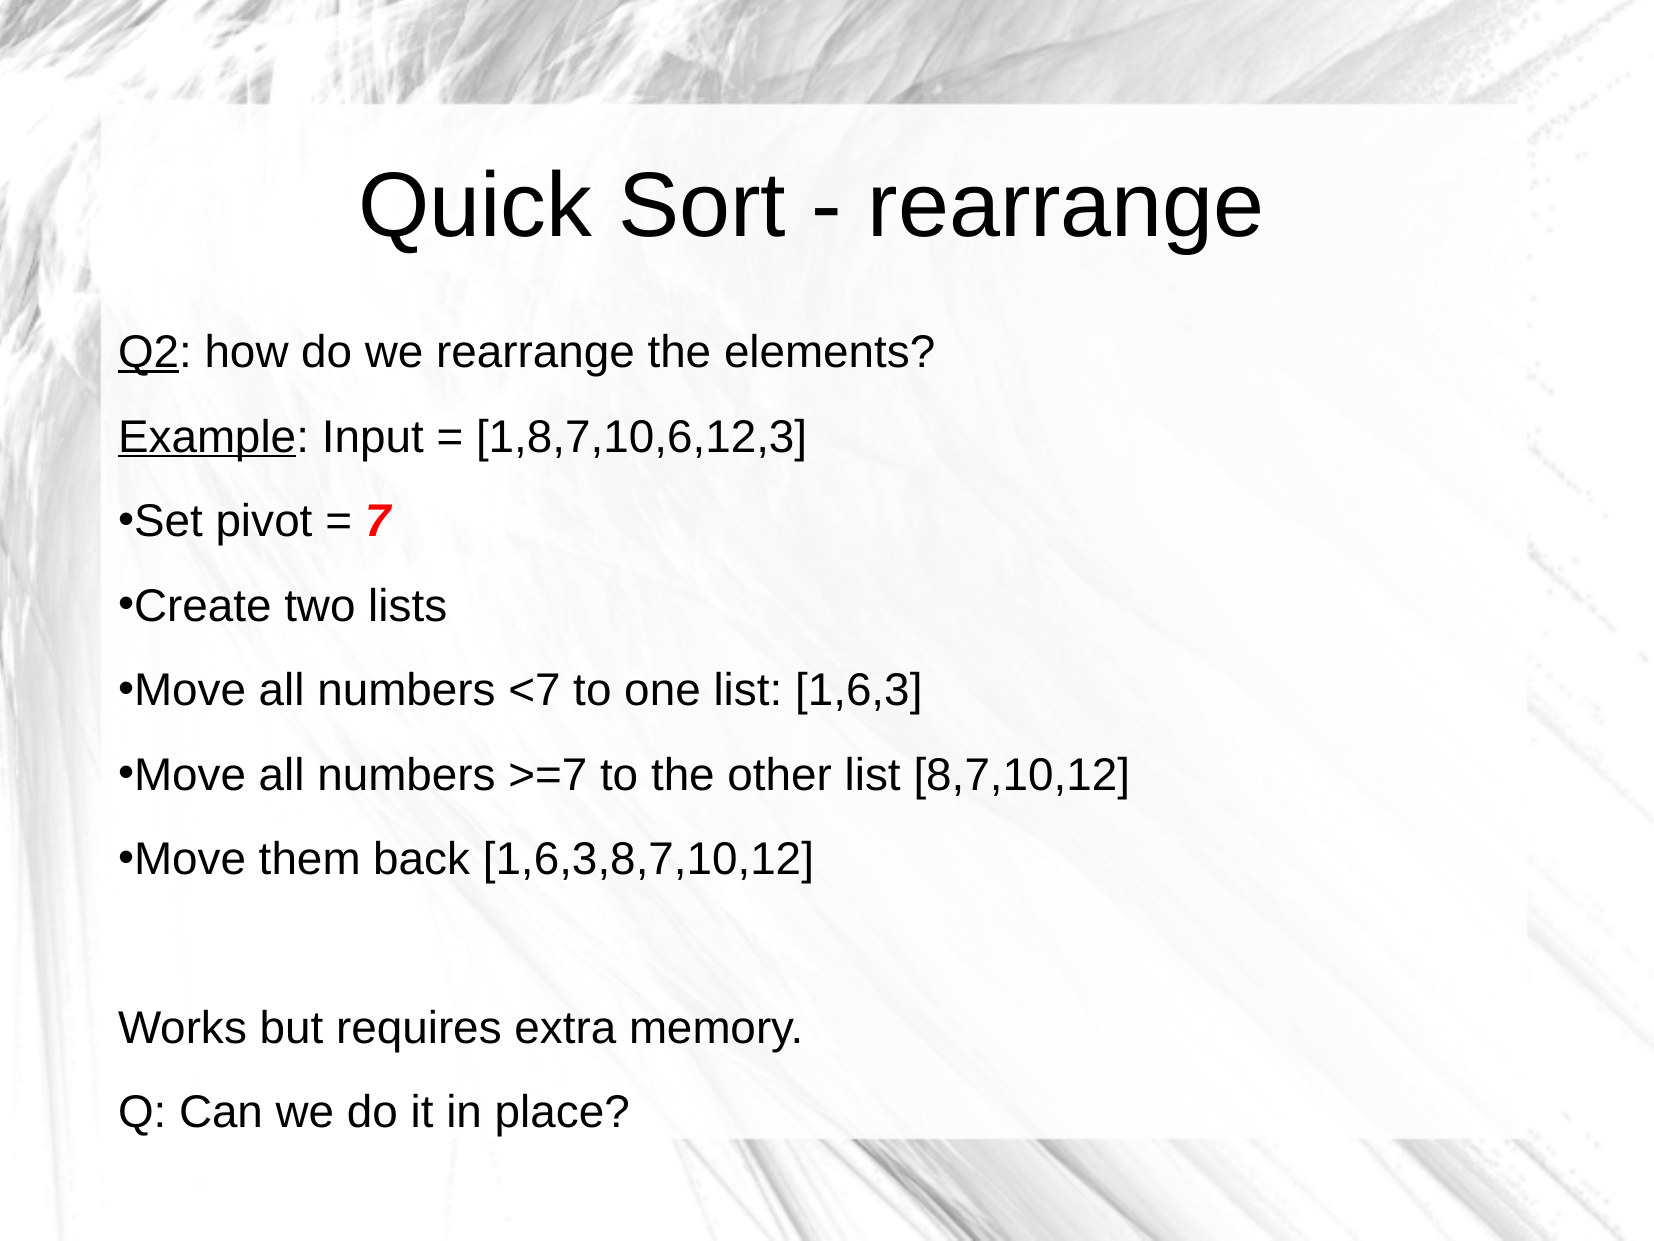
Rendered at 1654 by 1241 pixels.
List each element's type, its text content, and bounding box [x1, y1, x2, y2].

list Q2: how do we rearrange the elements? Example: Input = [1,8,7,10,6,12,3] Set pivot = 7 Create two lists Move all numbers <7 to one list: [1,6,3] Move all numbers >=7 to the other list [8,7,10,12] Move them back [1,6,3,8,7,10,12] Works but requires extra memory. Q: Can we do it in place? [118, 319, 1571, 1109]
picture [0, 0, 1654, 1241]
title Quick Sort - rearrange [118, 112, 1506, 281]
